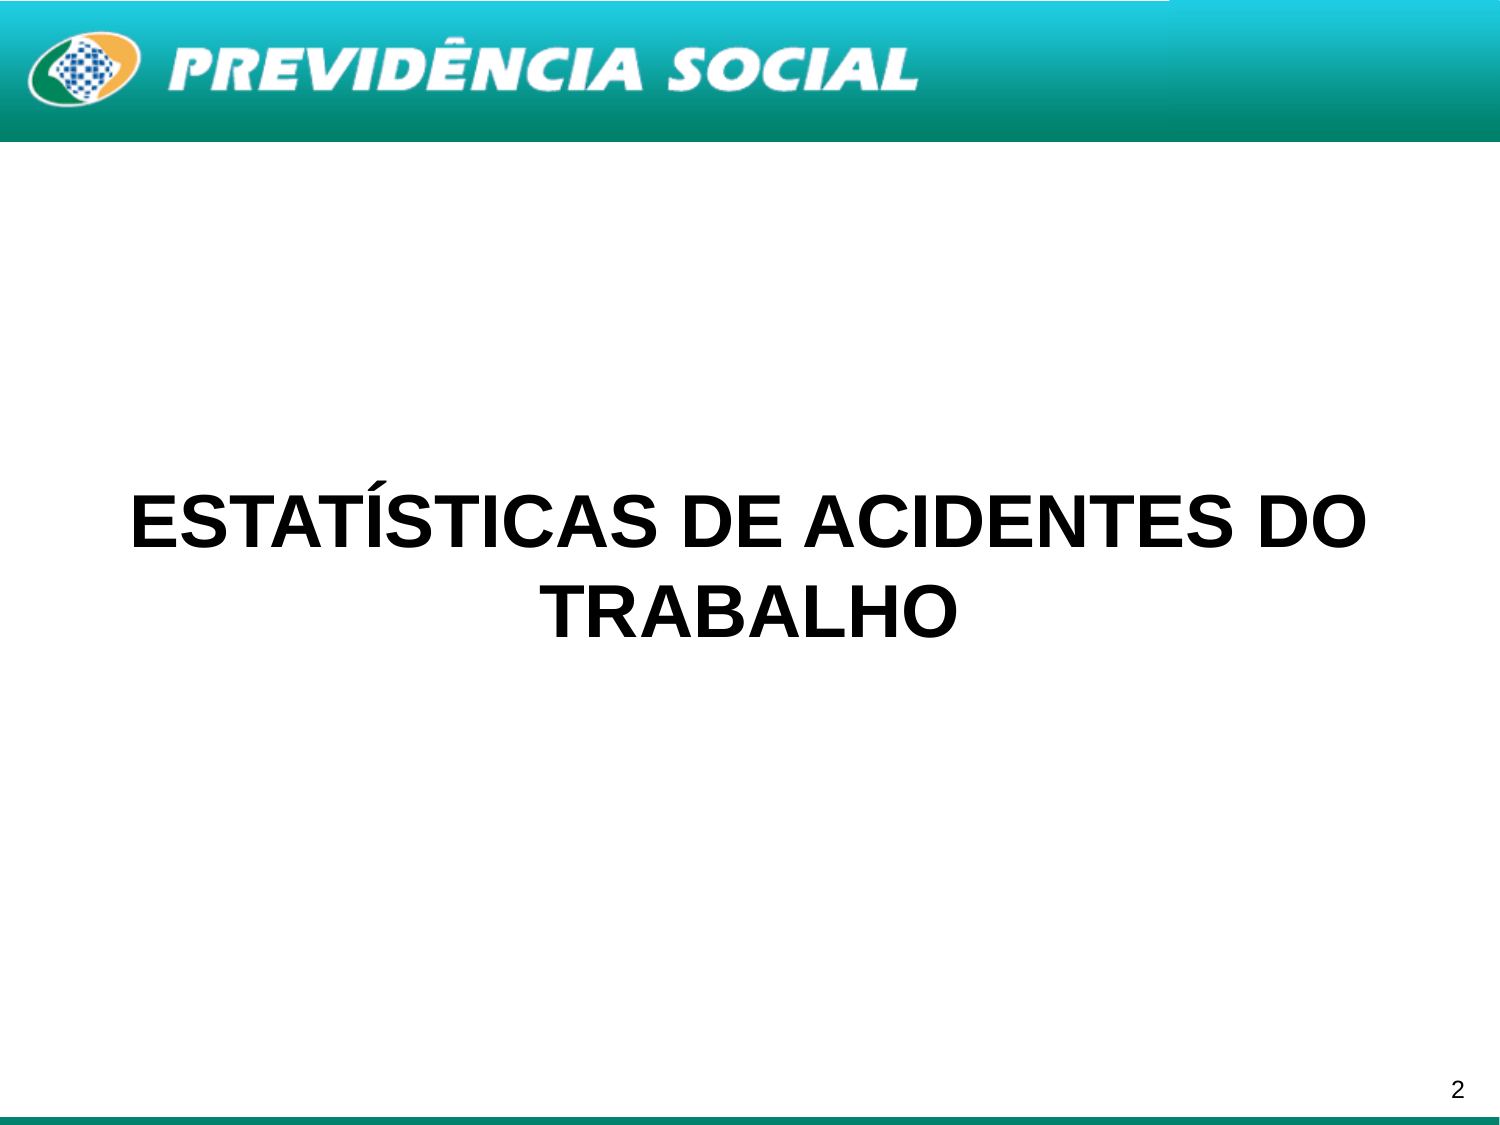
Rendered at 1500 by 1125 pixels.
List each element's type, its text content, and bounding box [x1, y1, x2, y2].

picture [0, 1117, 1500, 1125]
text_box ESTATÍSTICAS DE ACIDENTES DO TRABALHO [0, 149, 1500, 976]
picture [0, 0, 1500, 142]
